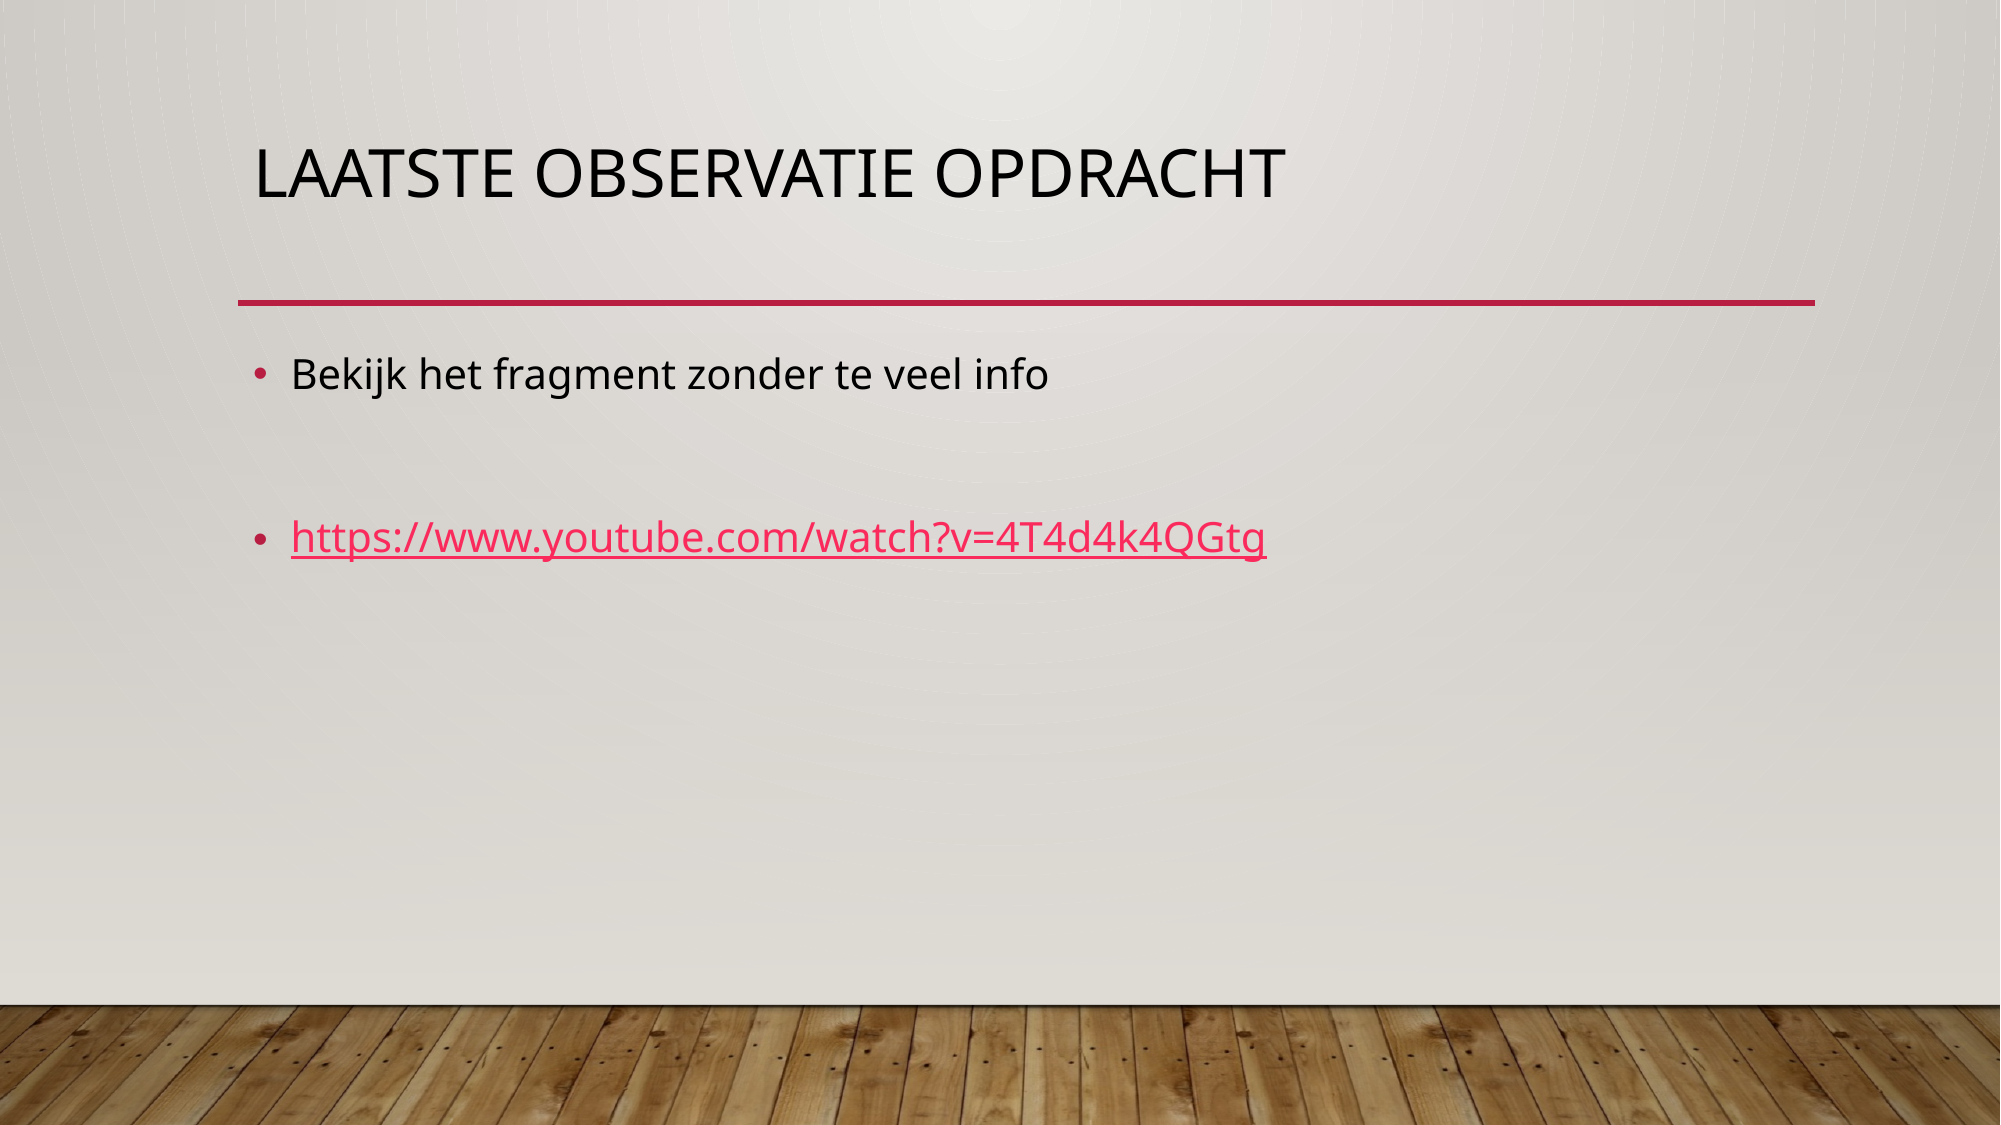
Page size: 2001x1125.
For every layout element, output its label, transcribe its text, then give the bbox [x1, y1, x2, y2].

list Bekijk het fragment zonder te veel info https://www.youtube.com/watch?v=4T4d4k4QGtg [238, 330, 1814, 897]
picture [0, 1005, 2000, 1125]
title Laatste observatie opdracht [238, 131, 1814, 305]
